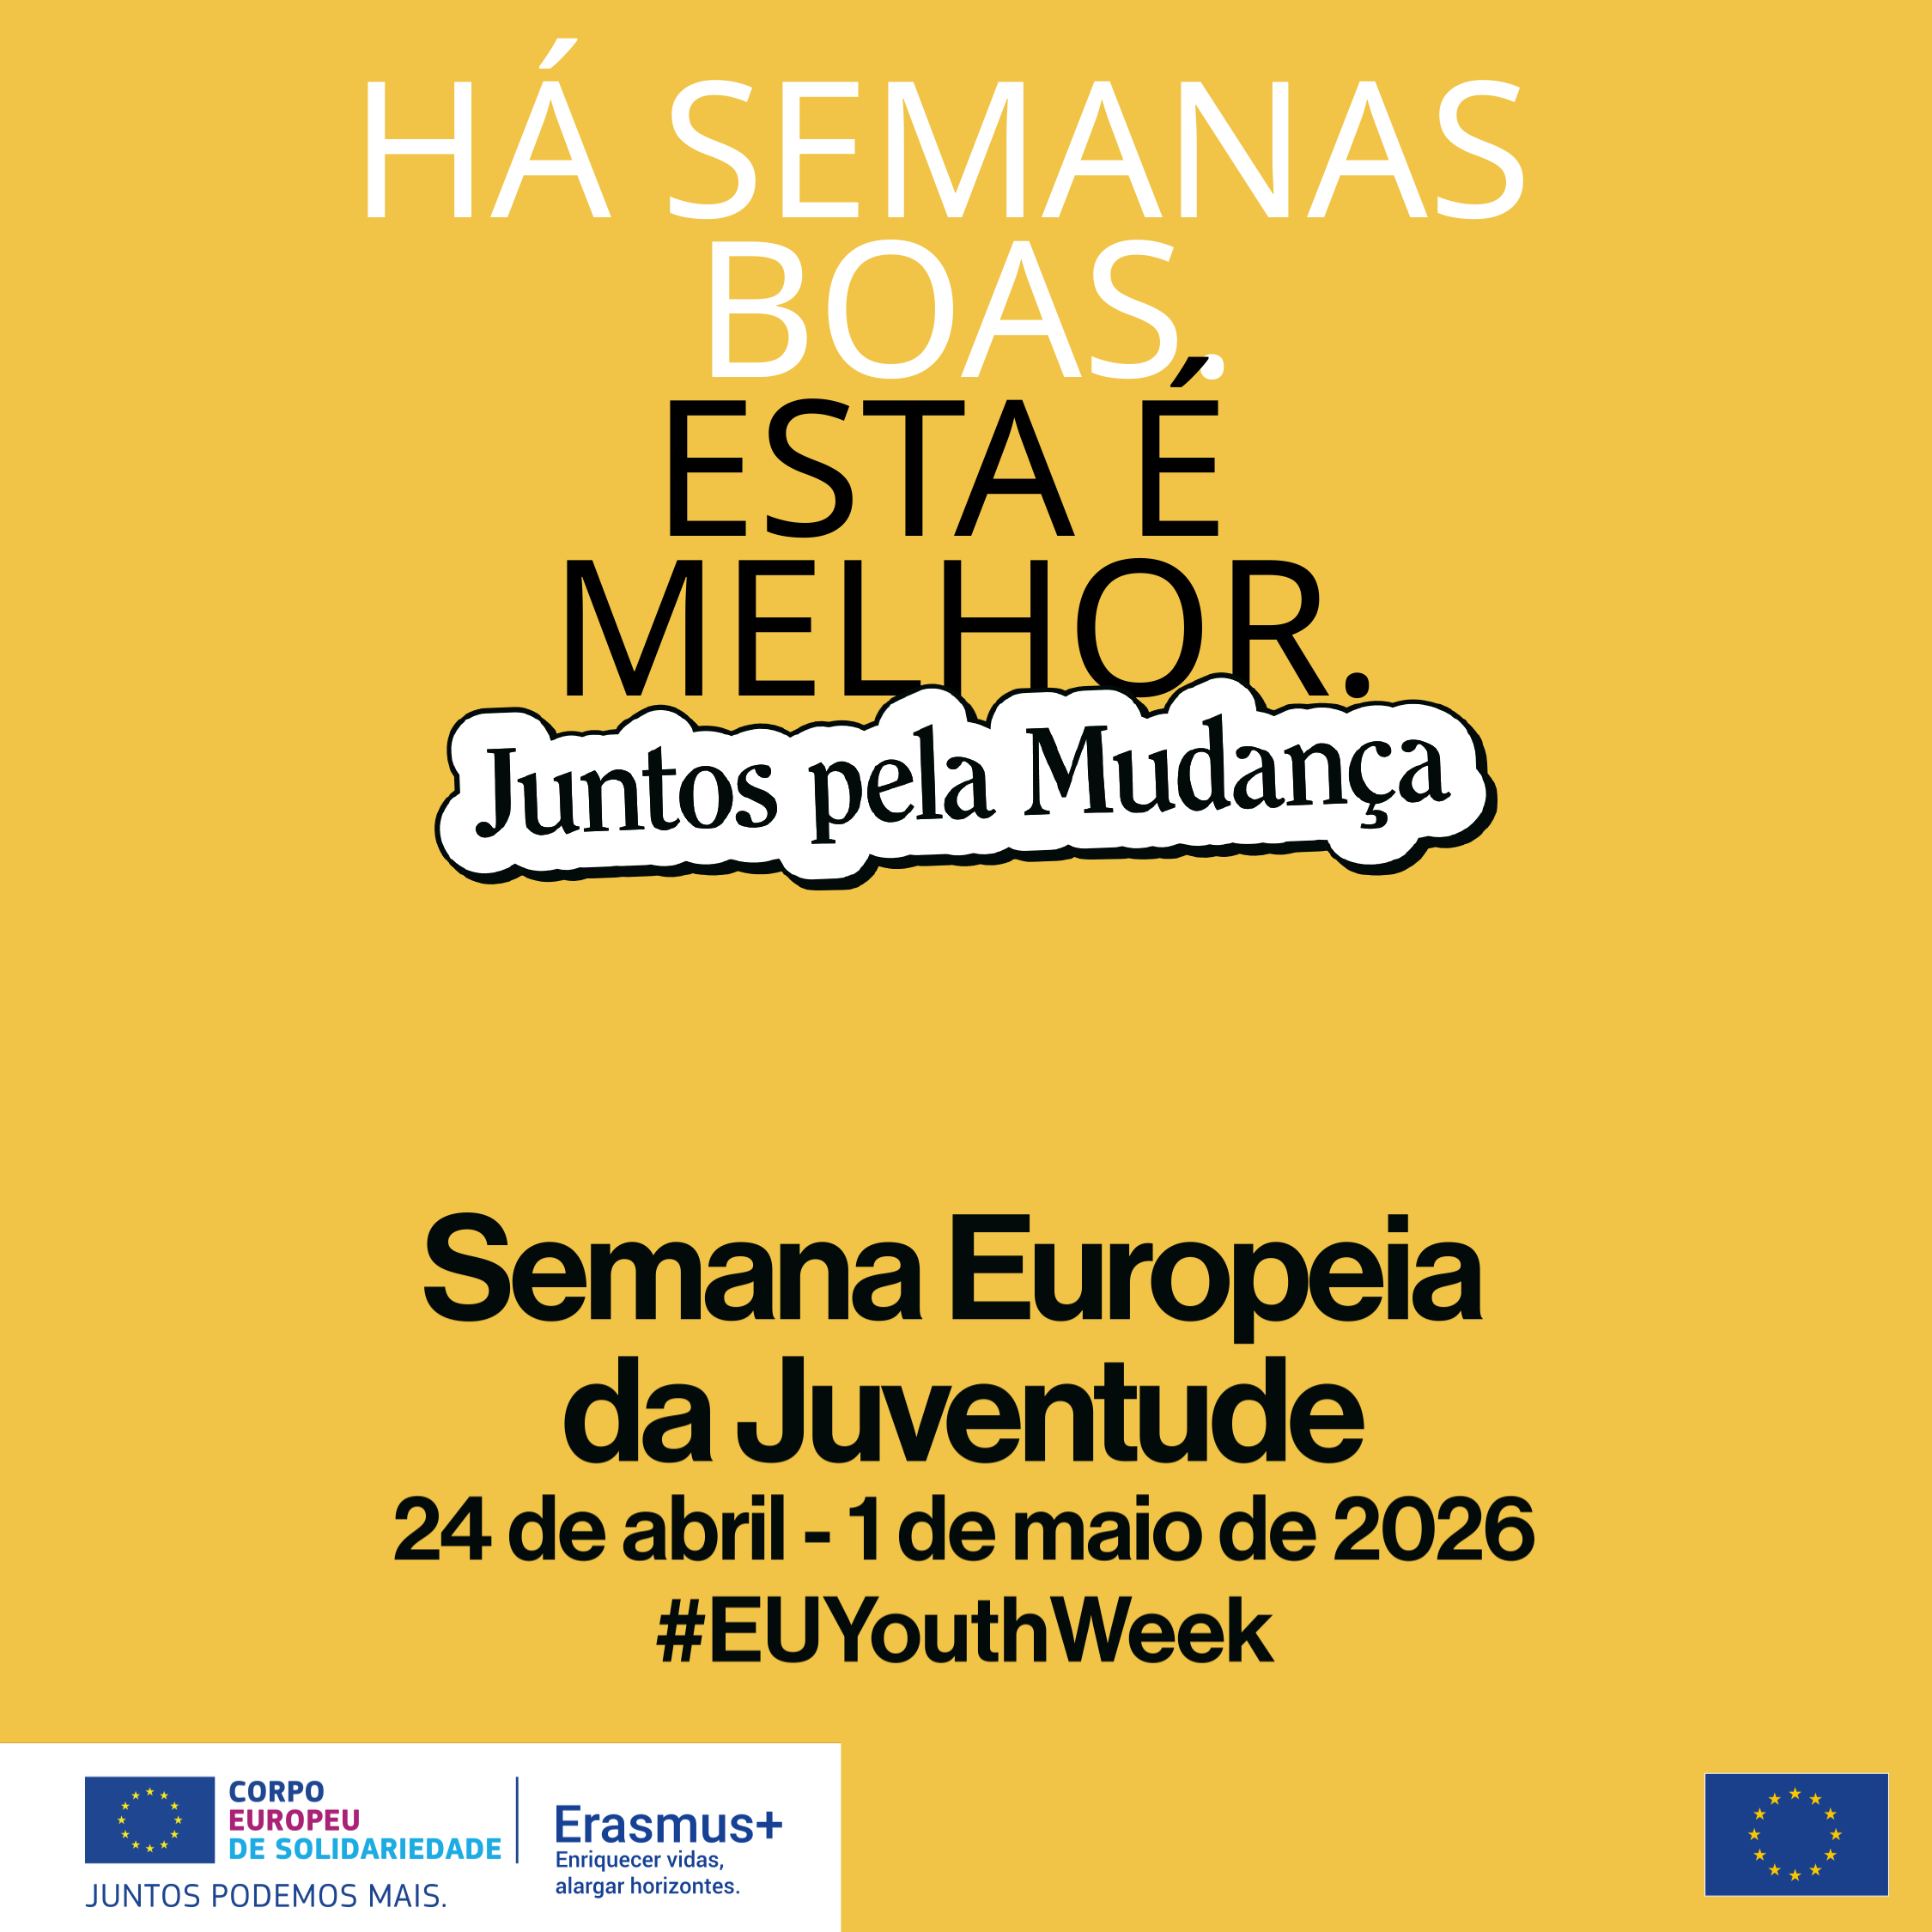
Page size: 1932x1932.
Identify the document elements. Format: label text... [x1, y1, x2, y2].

picture [434, 671, 1498, 890]
picture [0, 1212, 1890, 1932]
text_box HÁ SEMANAS BOAS. eSTA É MELHOR. [345, 86, 1587, 732]
